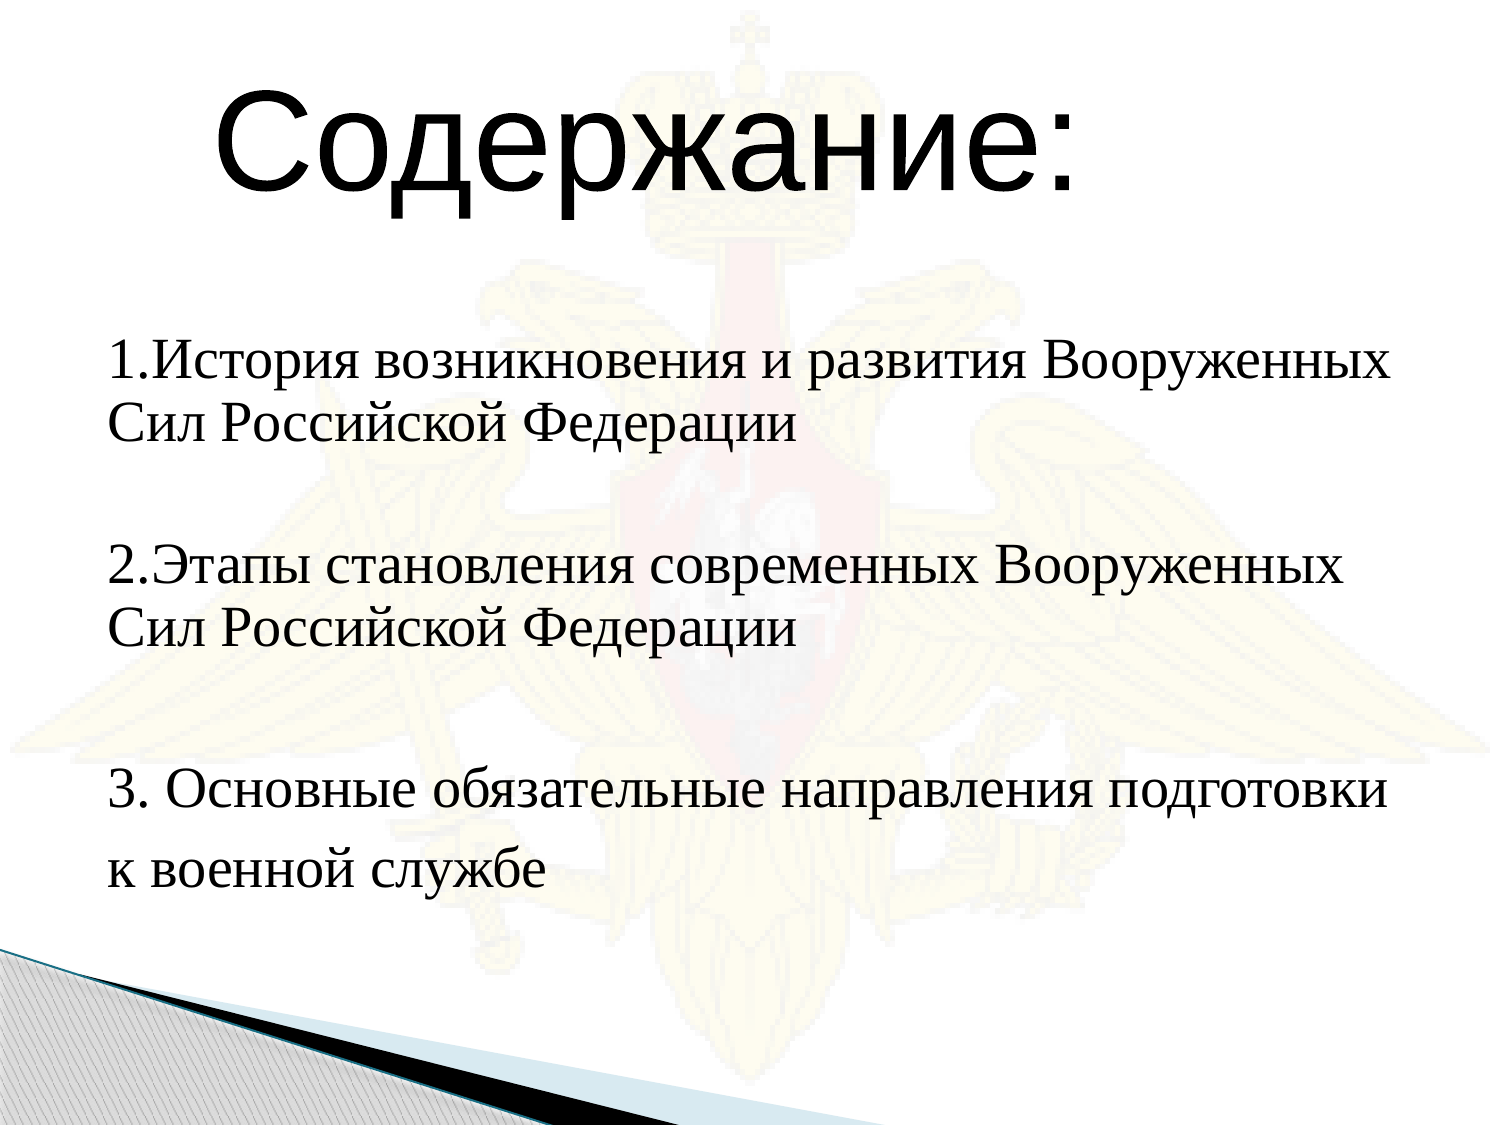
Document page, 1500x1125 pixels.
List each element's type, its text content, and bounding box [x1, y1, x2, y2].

list 1.История возникновения и развития Вооруженных Сил Российской Федерации 2.Этапы становления современных Вооруженных Сил Российской Федерации 3. Основные обязательные направления подготовки к военной службе [75, 243, 1425, 986]
